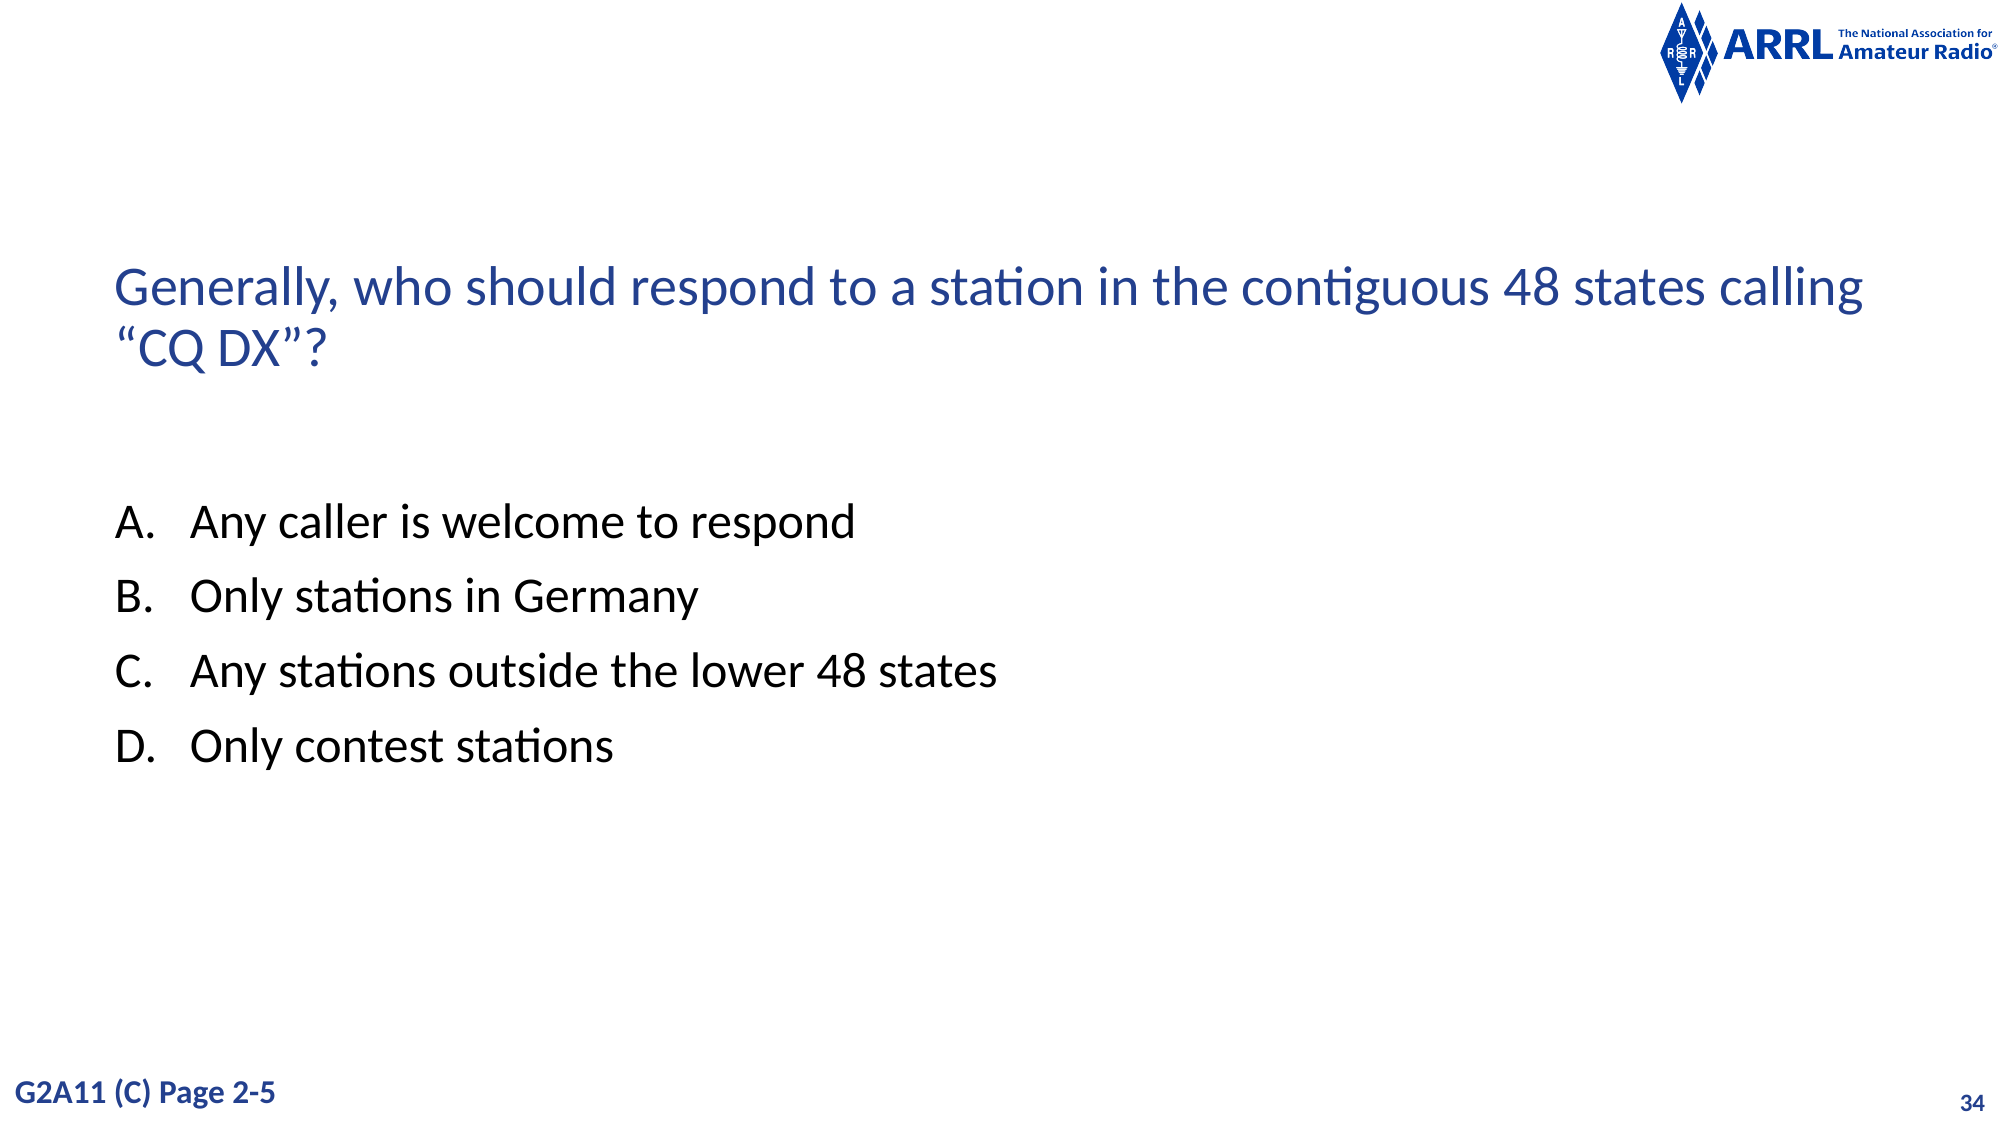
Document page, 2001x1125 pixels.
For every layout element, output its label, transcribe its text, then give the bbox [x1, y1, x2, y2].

list Any caller is welcome to respond Only stations in Germany Any stations outside the lower 48 states Only contest stations [99, 487, 1900, 1005]
text_box 34 [1899, 1079, 2000, 1125]
text_box G2A11 (C) Page 2-5 [0, 1062, 1313, 1118]
picture [1658, 0, 1999, 106]
title Generally, who should respond to a station in the contiguous 48 states calling “CQ DX”? [99, 249, 1900, 388]
